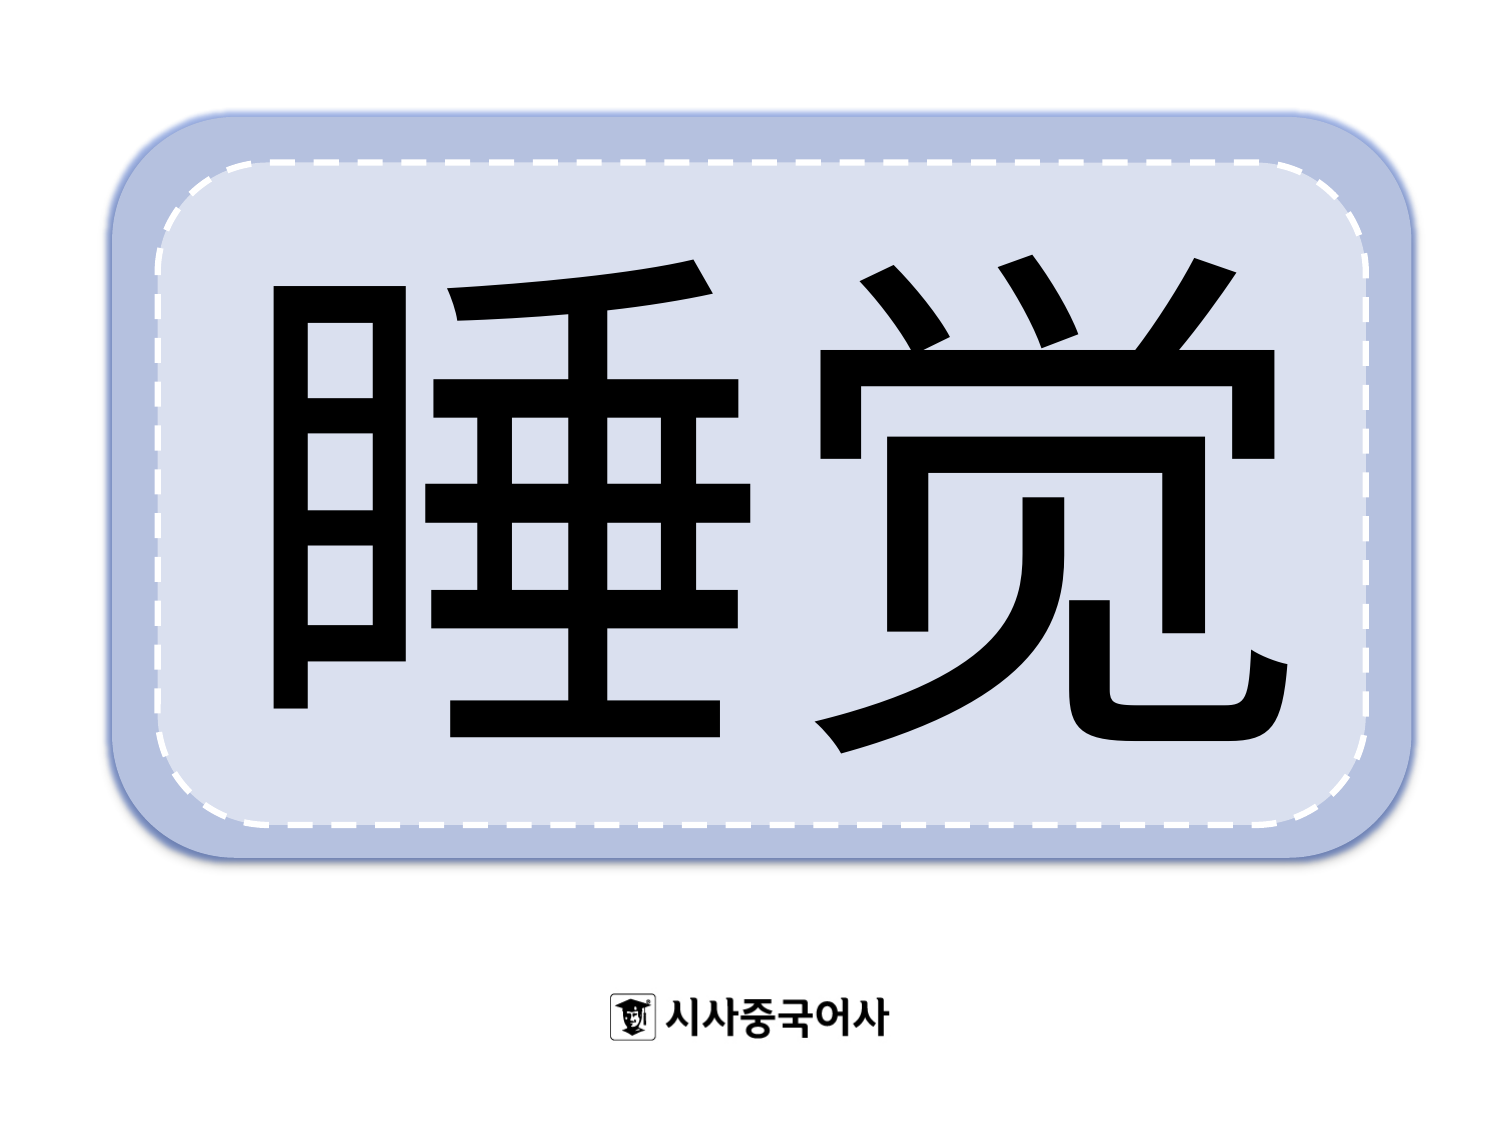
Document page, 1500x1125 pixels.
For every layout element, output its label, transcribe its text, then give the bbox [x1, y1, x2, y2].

text_box 睡觉 [171, 160, 1380, 824]
picture [602, 987, 898, 1047]
